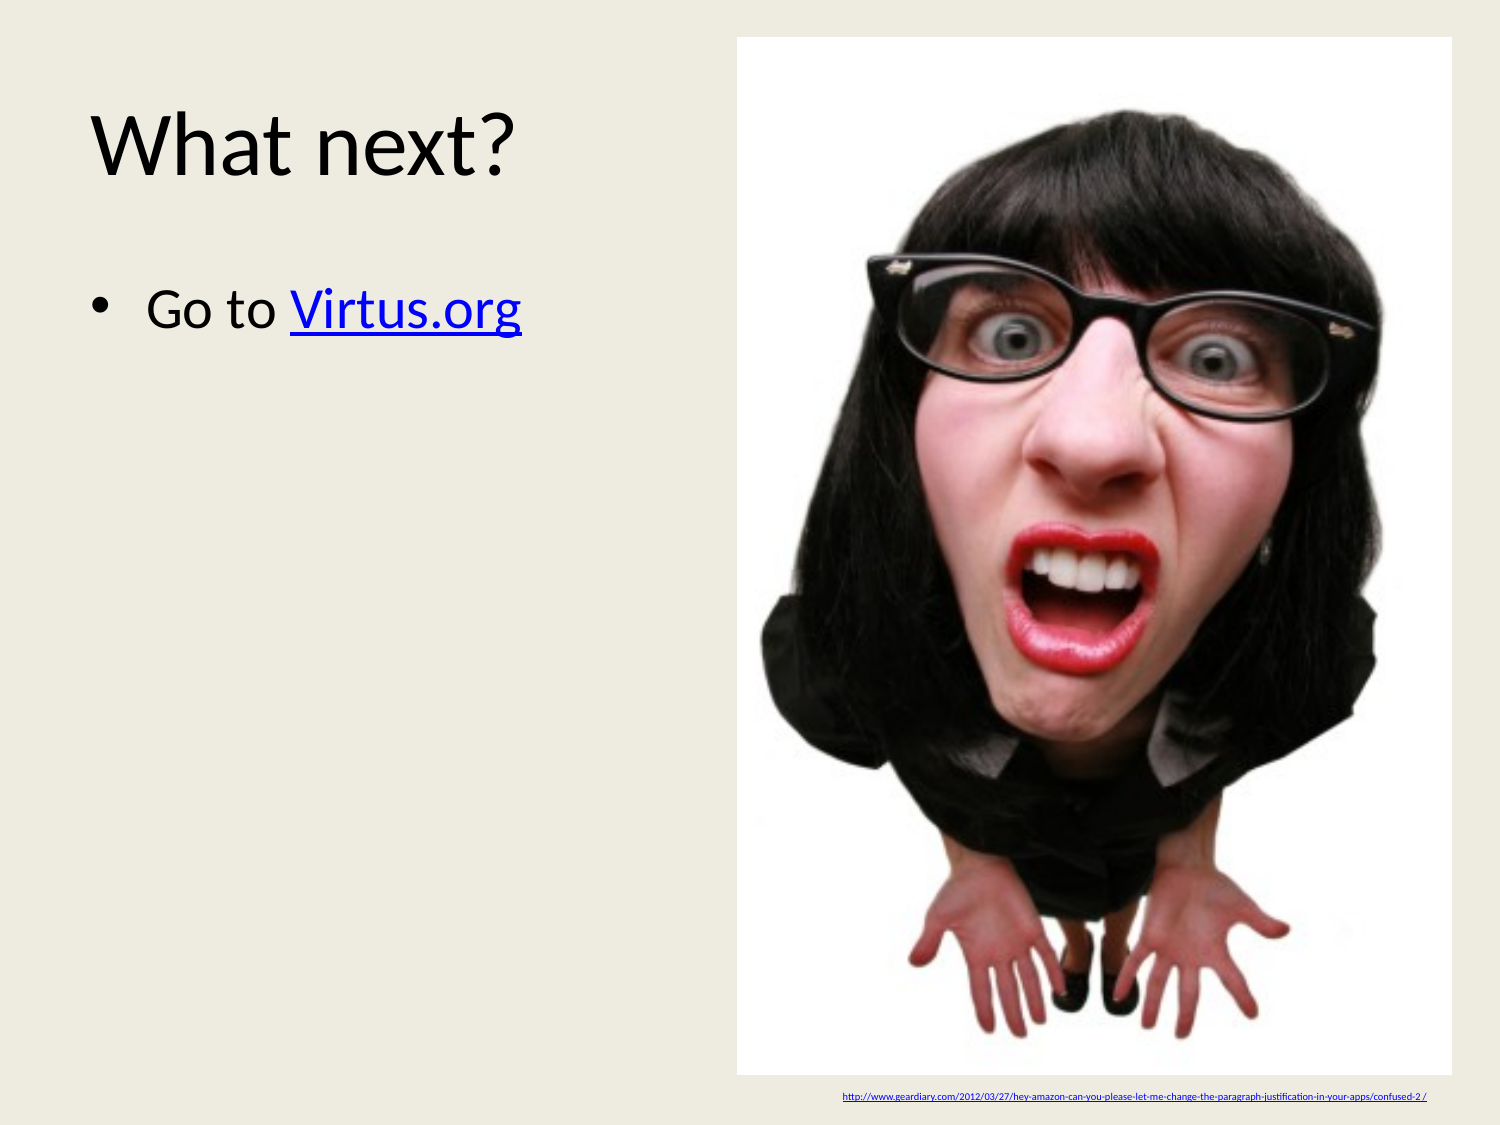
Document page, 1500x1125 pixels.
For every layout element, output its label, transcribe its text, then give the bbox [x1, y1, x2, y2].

text_box http://www.geardiary.com/2012/03/27/hey-amazon-can-you-please-let-me-change-the-paragraph-justification-in-your-apps/confused-2/ [827, 1082, 1463, 1110]
list Go to Virtus.org [75, 262, 732, 1005]
title What next? [75, 45, 732, 233]
picture [737, 37, 1452, 1076]
